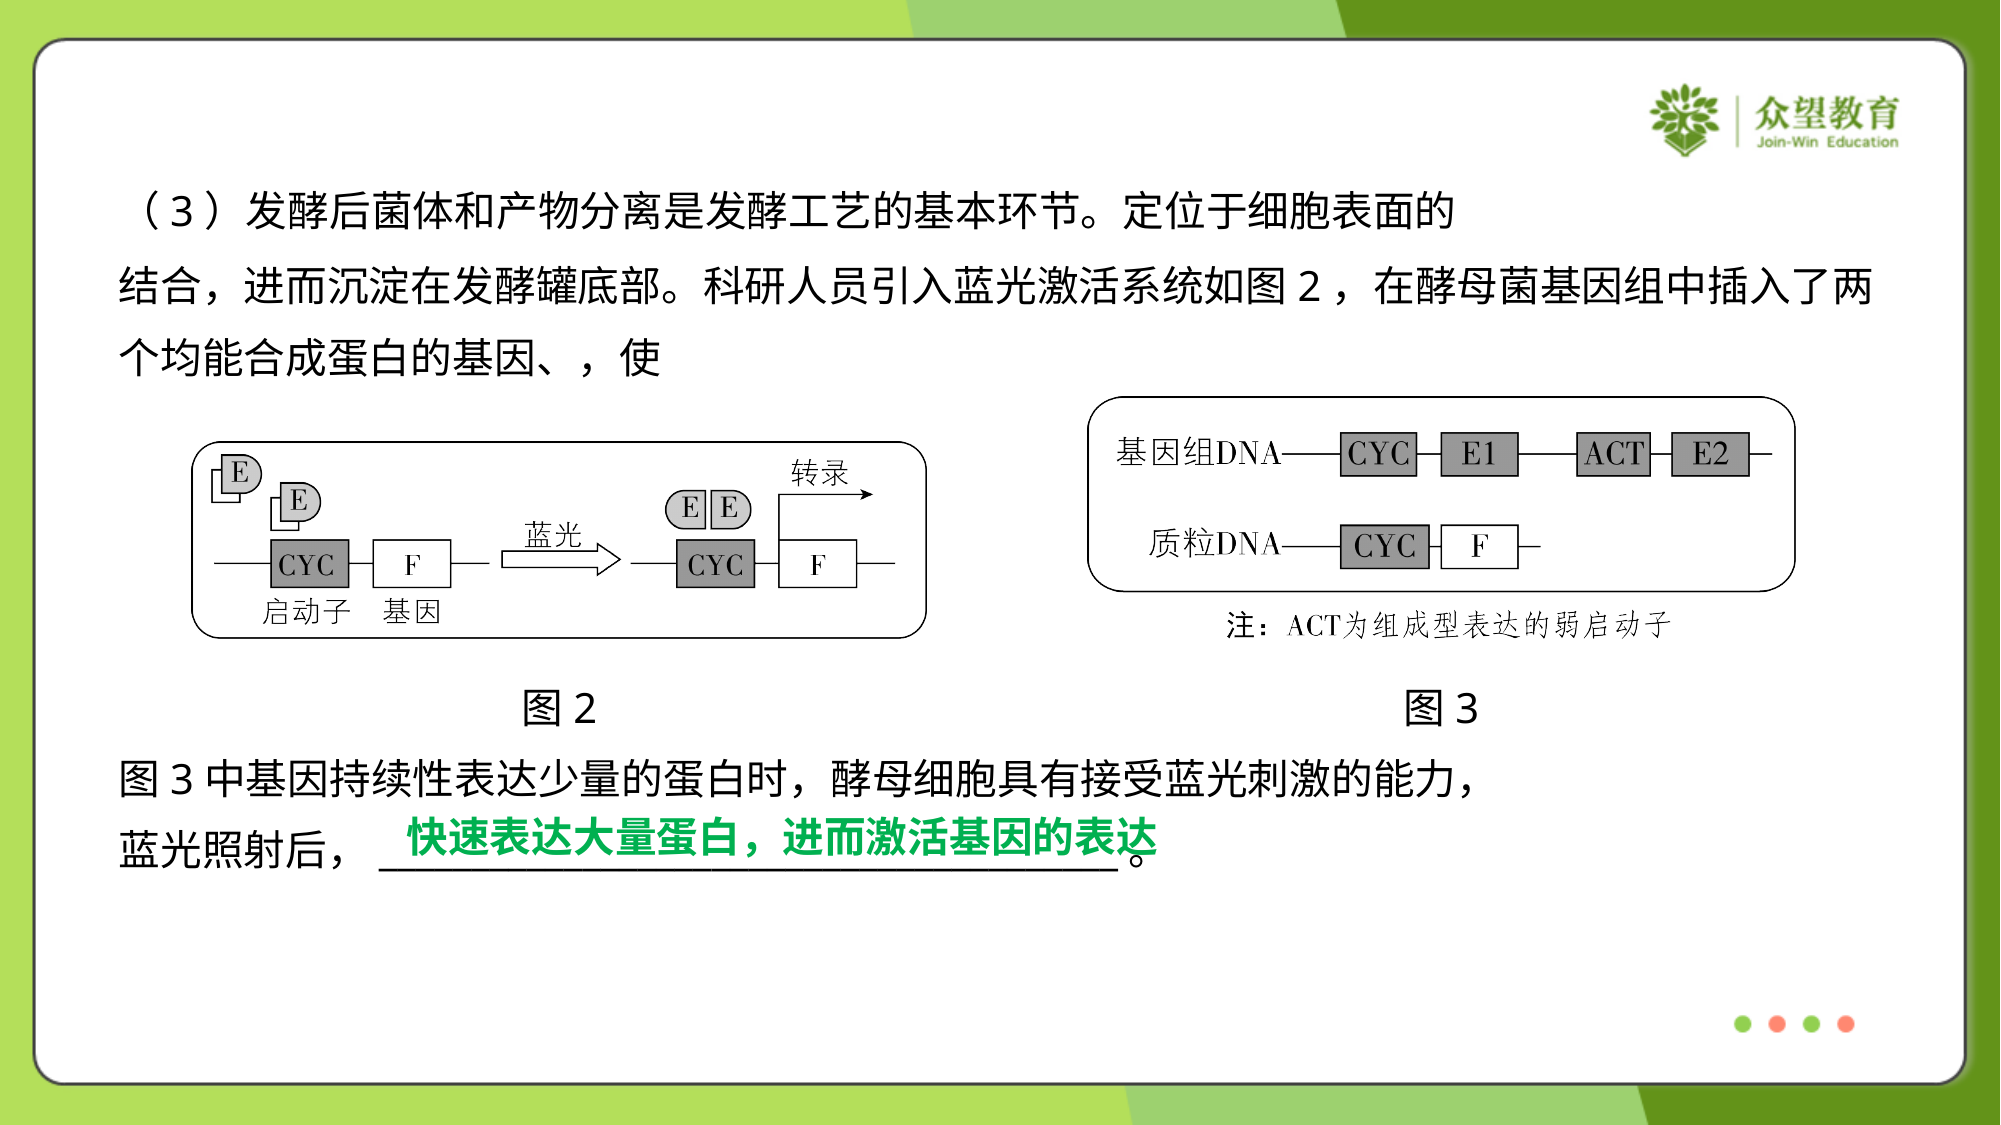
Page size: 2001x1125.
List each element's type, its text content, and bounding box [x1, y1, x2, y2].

text_box 图3 [1403, 658, 1480, 793]
text_box 图2 [521, 658, 598, 793]
picture [0, 0, 2000, 1125]
